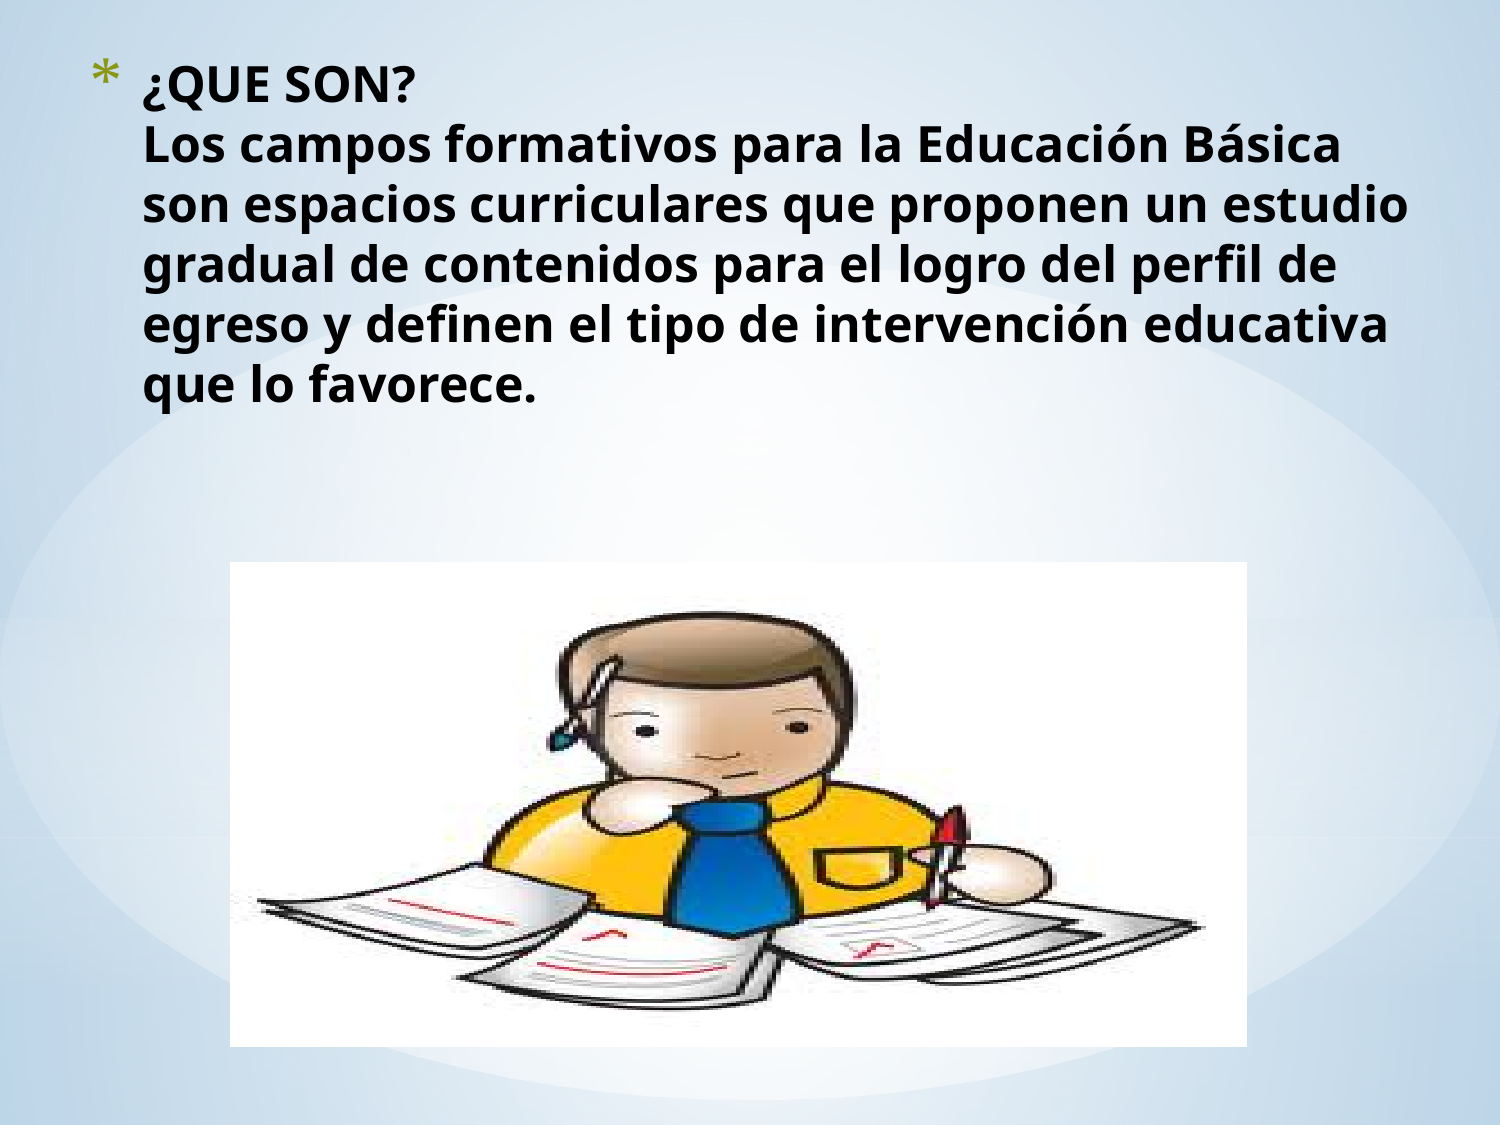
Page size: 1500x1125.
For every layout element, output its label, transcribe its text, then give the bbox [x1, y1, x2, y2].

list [229, 561, 1247, 1048]
title ¿QUE SON? Los campos formativos para la Educación Básica son espacios curriculares que proponen un estudio gradual de contenidos para el logro del perfil de egreso y definen el tipo de intervención educativa que lo favorece. [75, 45, 1425, 528]
